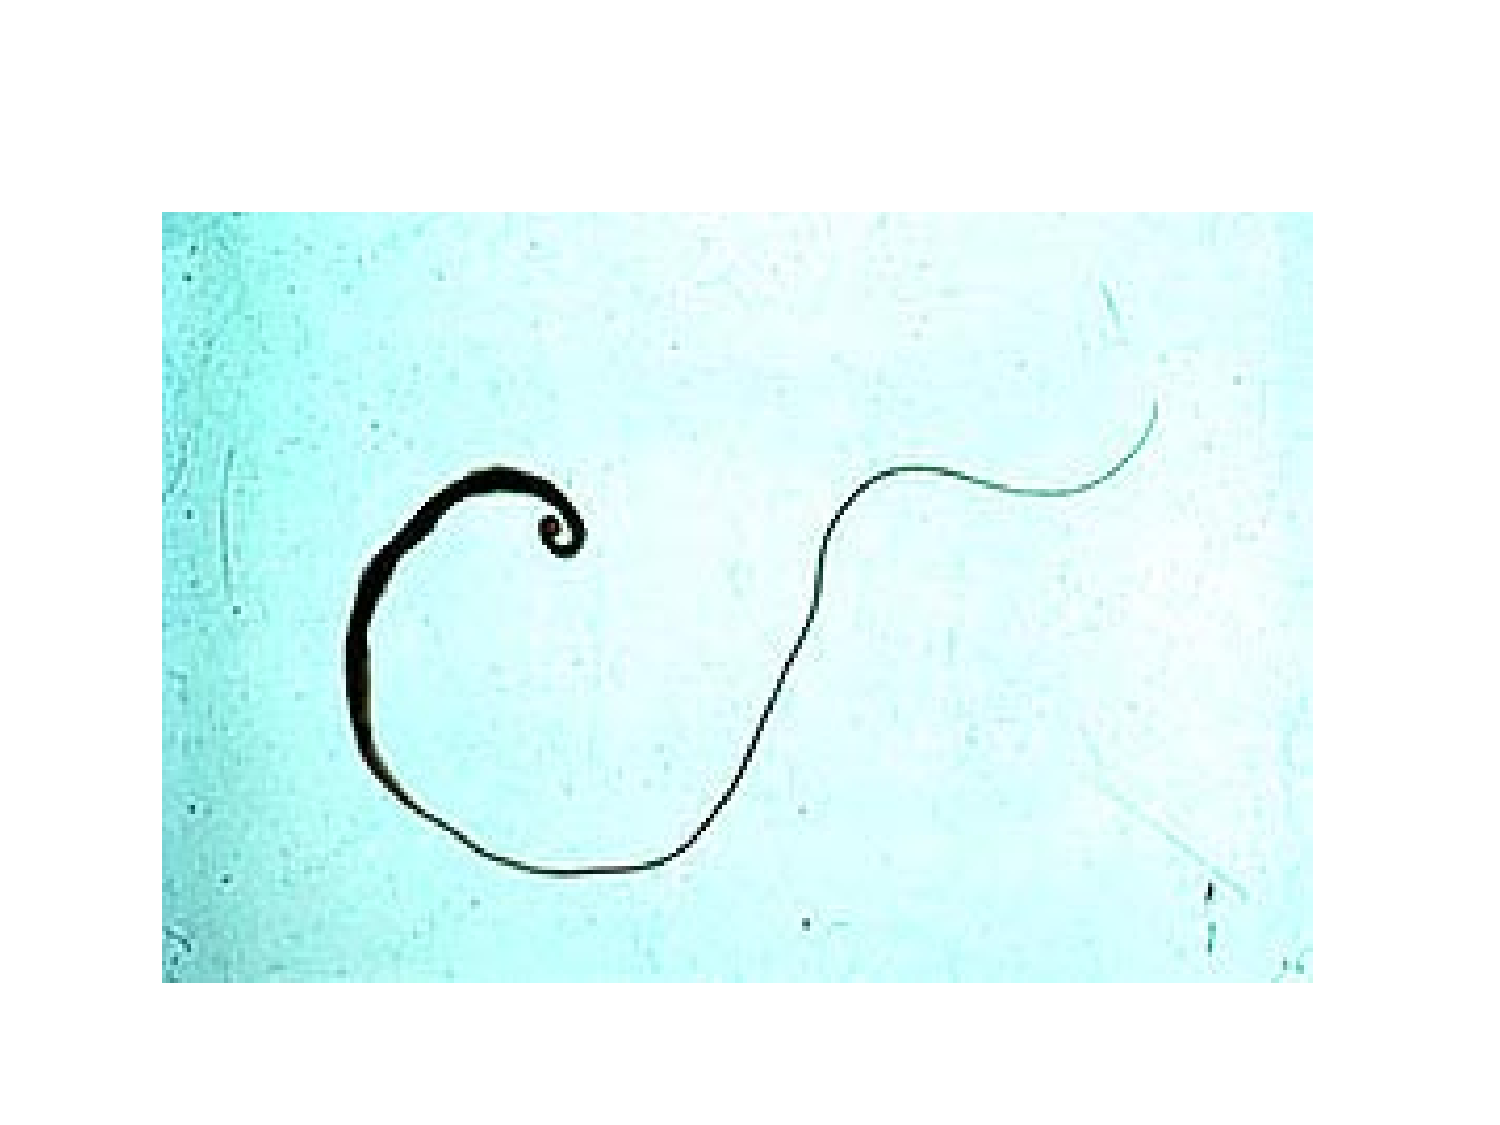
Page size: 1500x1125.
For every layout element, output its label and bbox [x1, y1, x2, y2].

picture [162, 212, 1313, 983]
